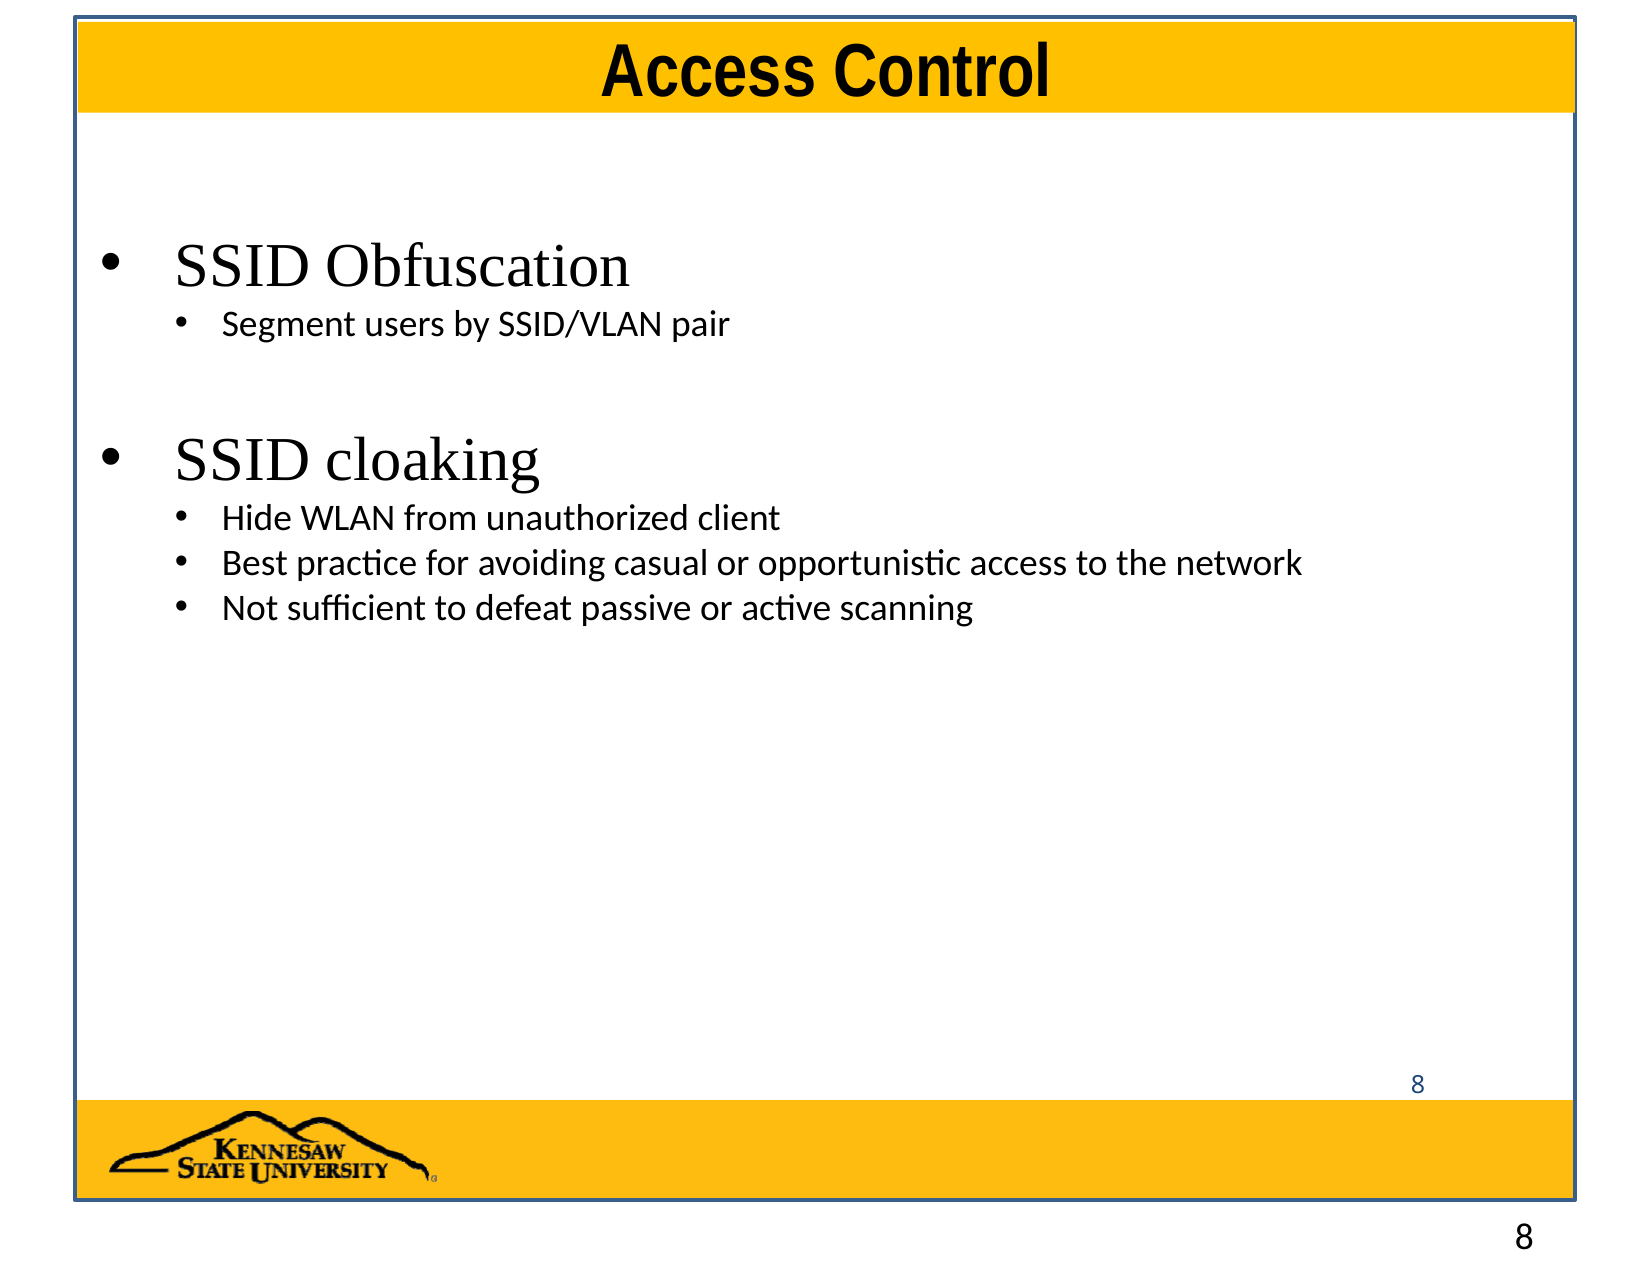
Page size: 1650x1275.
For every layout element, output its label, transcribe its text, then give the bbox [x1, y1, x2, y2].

picture [108, 1111, 437, 1184]
title Access Control [77, 21, 1575, 113]
list SSID Obfuscation Segment users by SSID/VLAN pair SSID cloaking Hide WLAN from unauthorized client Best practice for avoiding casual or opportunistic access to the network Not sufficient to defeat passive or active scanning [99, 223, 1550, 648]
slide_number 8 [1299, 1042, 1425, 1103]
